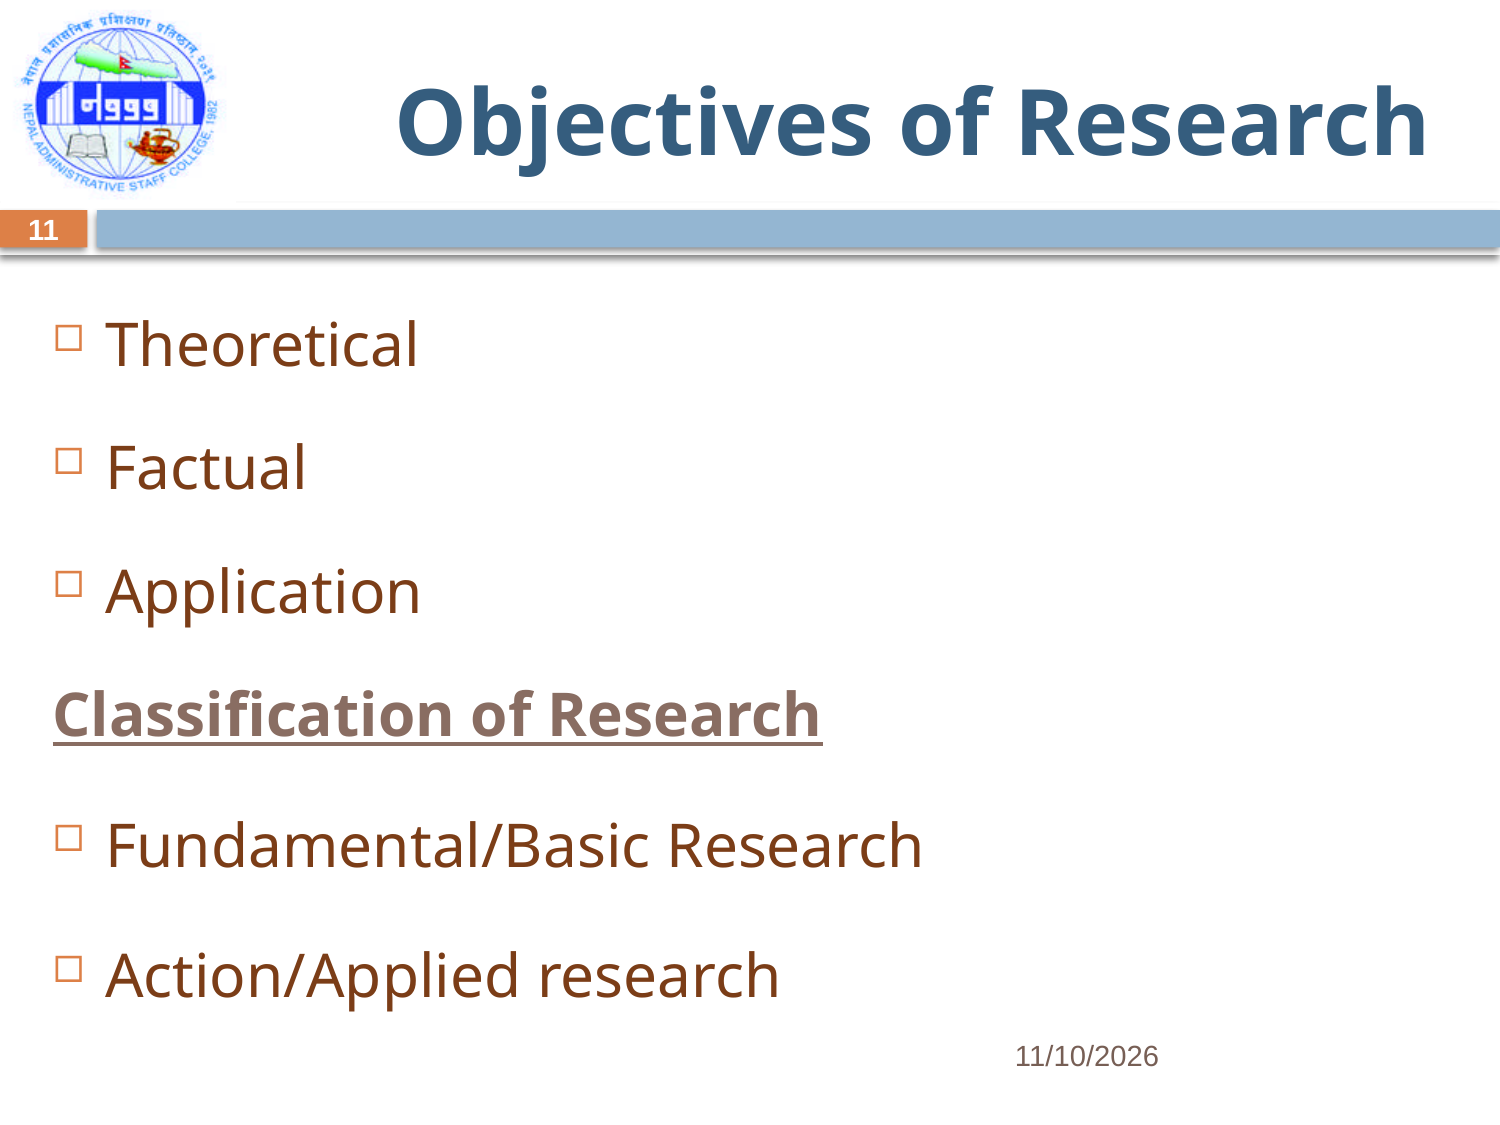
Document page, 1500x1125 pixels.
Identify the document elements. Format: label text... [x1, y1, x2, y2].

title Objectives of Research [218, 37, 1471, 200]
picture [1, 0, 236, 208]
list Theoretical Factual Application Classification of Research Fundamental/Basic Research Action/Applied research [37, 262, 1463, 1063]
slide_number 11 [0, 208, 88, 249]
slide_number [999, 1025, 1438, 1085]
